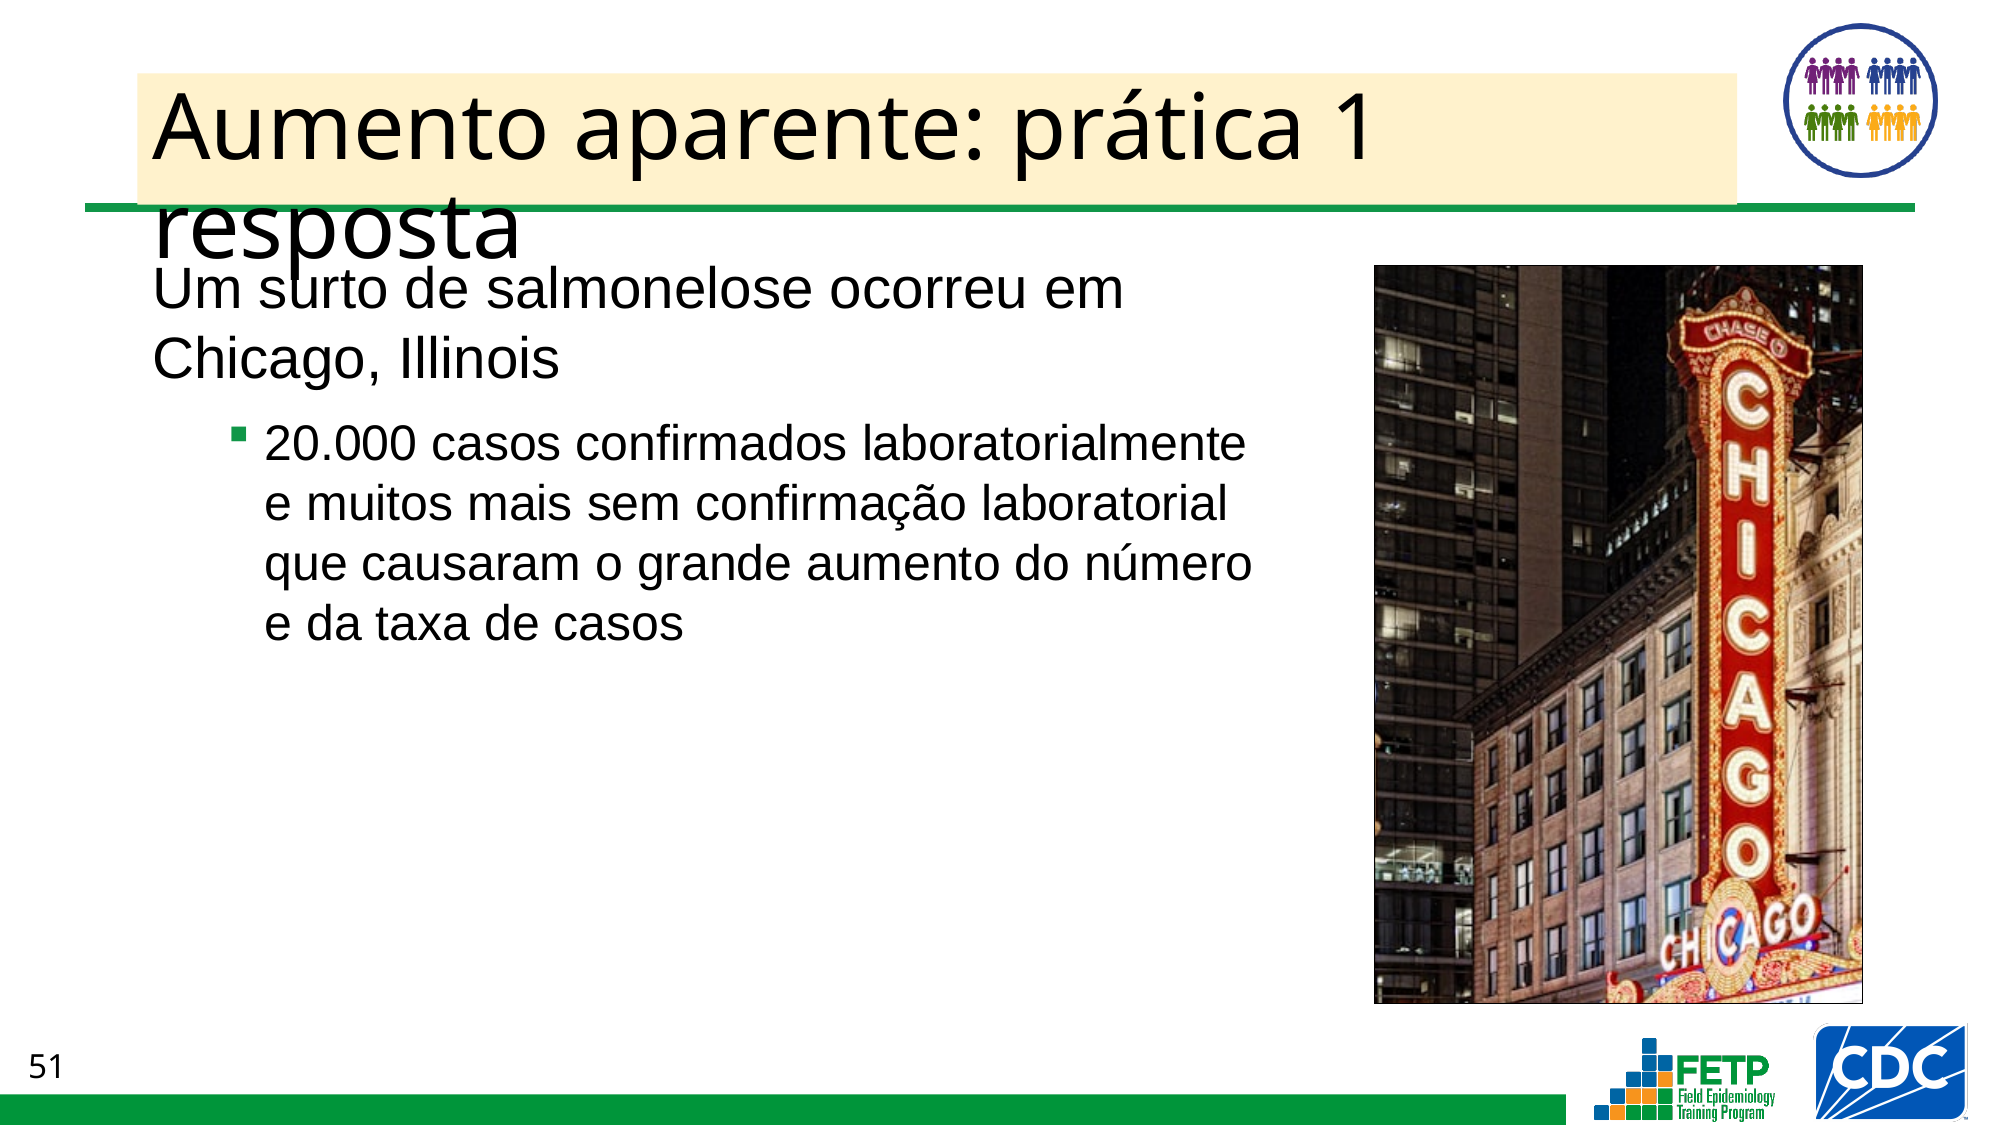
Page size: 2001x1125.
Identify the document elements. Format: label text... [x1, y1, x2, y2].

list Um surto de salmonelose ocorreu em Chicago, Illinois 20.000 casos confirmados laboratorialmente e muitos mais sem confirmação laboratorial que causaram o grande aumento do número e da taxa de casos [137, 242, 1291, 1004]
title Aumento aparente: prática 1 resposta [137, 73, 1738, 205]
picture [1374, 265, 1863, 1004]
picture [1783, 23, 1938, 178]
picture [1813, 1023, 1968, 1122]
picture [1594, 1038, 1775, 1122]
